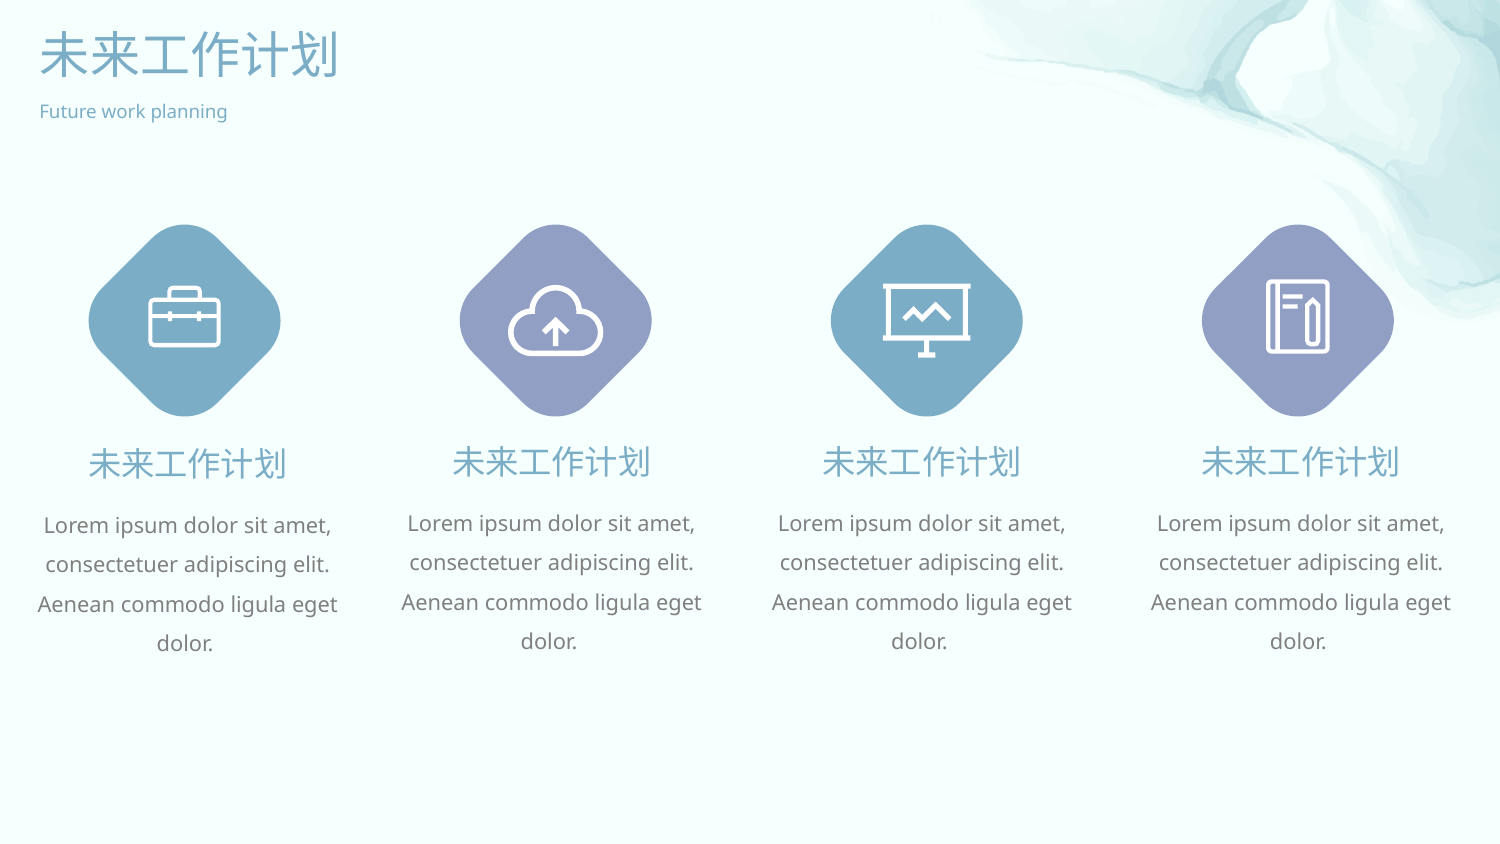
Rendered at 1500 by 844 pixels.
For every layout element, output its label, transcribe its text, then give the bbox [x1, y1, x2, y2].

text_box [1265, 279, 1330, 354]
picture [0, 0, 1500, 844]
text_box 未来工作计划 [69, 435, 307, 491]
text_box 未来工作计划 [433, 433, 670, 489]
text_box [458, 223, 653, 418]
text_box Lorem ipsum dolor sit amet, consectetuer adipiscing elit. Aenean commodo ligula eget dolor. [0, 491, 381, 664]
text_box [1200, 223, 1395, 418]
text_box Lorem ipsum dolor sit amet, consectetuer adipiscing elit. Aenean commodo ligula eget dolor. [1108, 489, 1494, 662]
text_box Lorem ipsum dolor sit amet, consectetuer adipiscing elit. Aenean commodo ligula eget dolor. [359, 489, 729, 662]
text_box 未来工作计划 [804, 433, 1041, 489]
text_box [829, 223, 1024, 418]
text_box 未来工作计划 [25, 16, 356, 92]
text_box 未来工作计划 [1182, 433, 1420, 489]
text_box Lorem ipsum dolor sit amet, consectetuer adipiscing elit. Aenean commodo ligula eget dolor. [729, 489, 1108, 662]
text_box [148, 285, 221, 348]
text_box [507, 284, 604, 357]
text_box Future work planning [24, 92, 243, 130]
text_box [882, 283, 971, 358]
text_box [87, 223, 282, 418]
